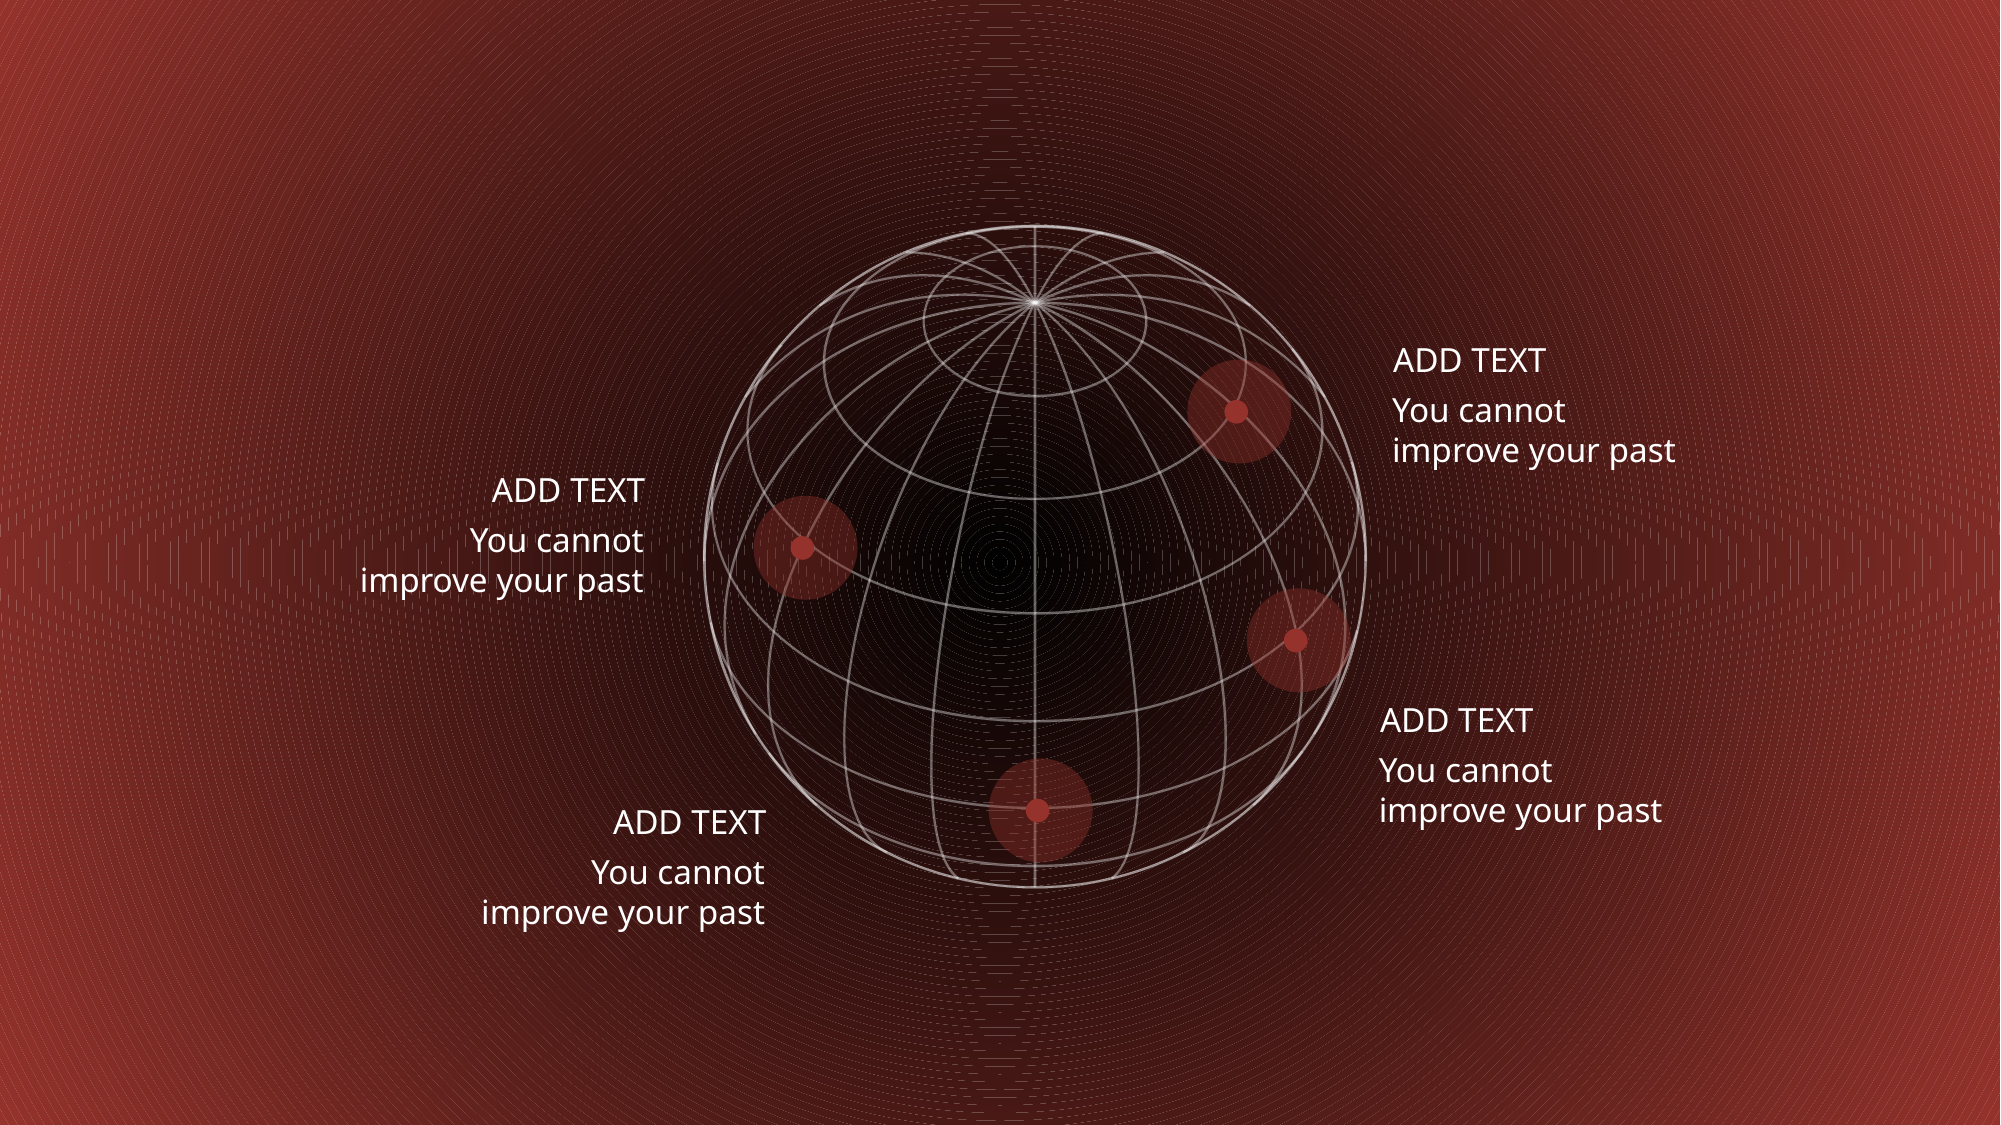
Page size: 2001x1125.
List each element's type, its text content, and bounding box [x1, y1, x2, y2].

text_box You cannot improve your past [1367, 747, 1695, 837]
text_box ADD TEXT [329, 462, 660, 517]
text_box You cannot improve your past [450, 843, 781, 939]
text_box ADD TEXT [451, 793, 703, 849]
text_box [703, 224, 1367, 889]
text_box You cannot improve your past [328, 512, 659, 607]
text_box ADD TEXT [1378, 331, 1709, 387]
text_box You cannot improve your past [1377, 381, 1708, 477]
text_box ADD TEXT [1367, 692, 1696, 747]
